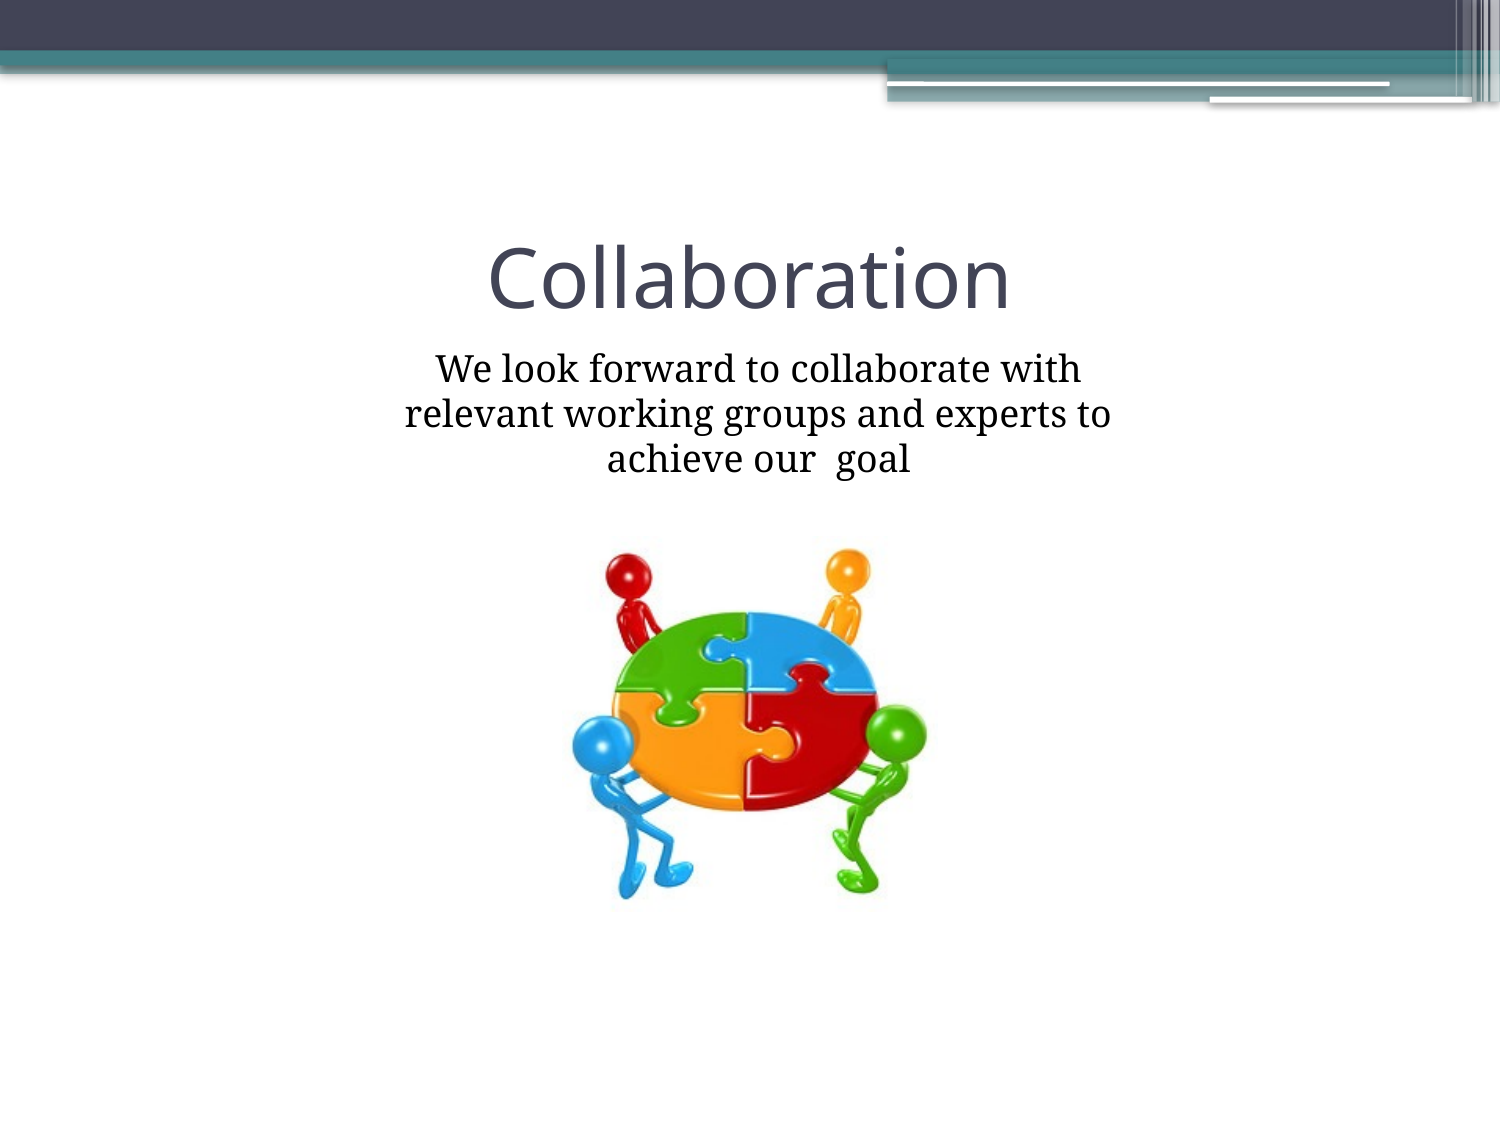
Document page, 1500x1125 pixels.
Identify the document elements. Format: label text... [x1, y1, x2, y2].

text_box We look forward to collaborate with relevant working groups and experts to achieve our goal [383, 338, 1134, 488]
title Collaboration [75, 187, 1425, 363]
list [562, 535, 938, 912]
